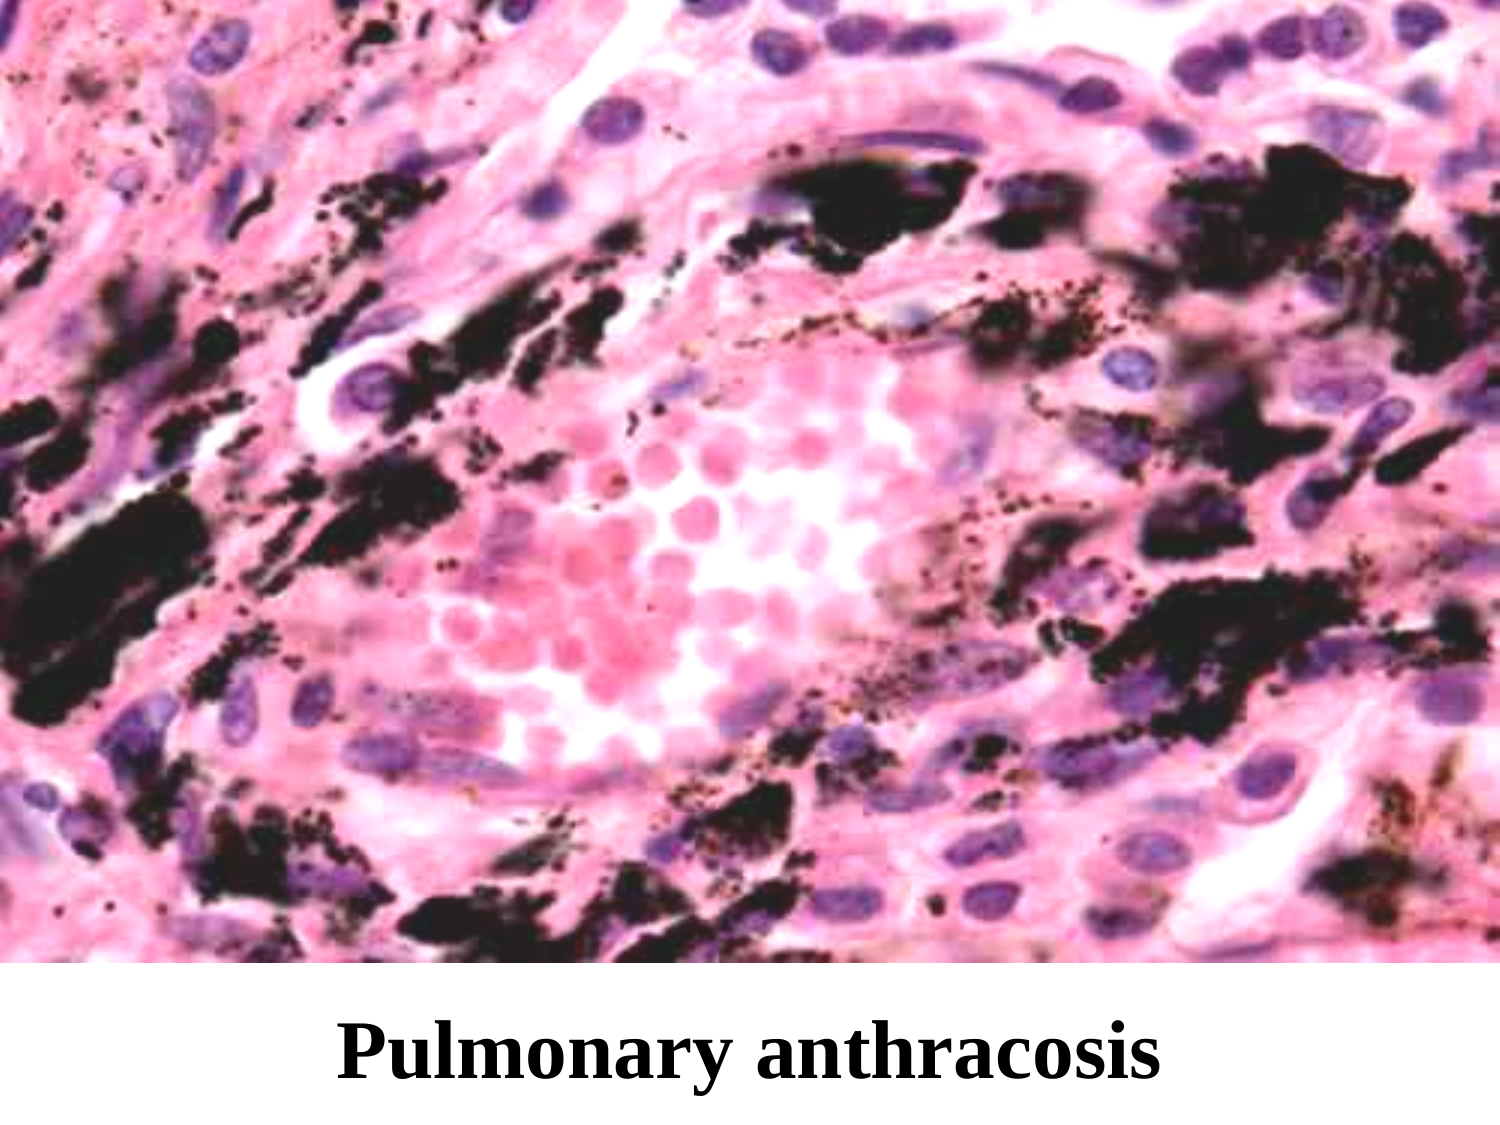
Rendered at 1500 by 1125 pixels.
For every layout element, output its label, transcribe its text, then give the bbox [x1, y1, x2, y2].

text_box Pulmonary anthracosis [321, 987, 1179, 1103]
picture [0, 0, 1500, 963]
